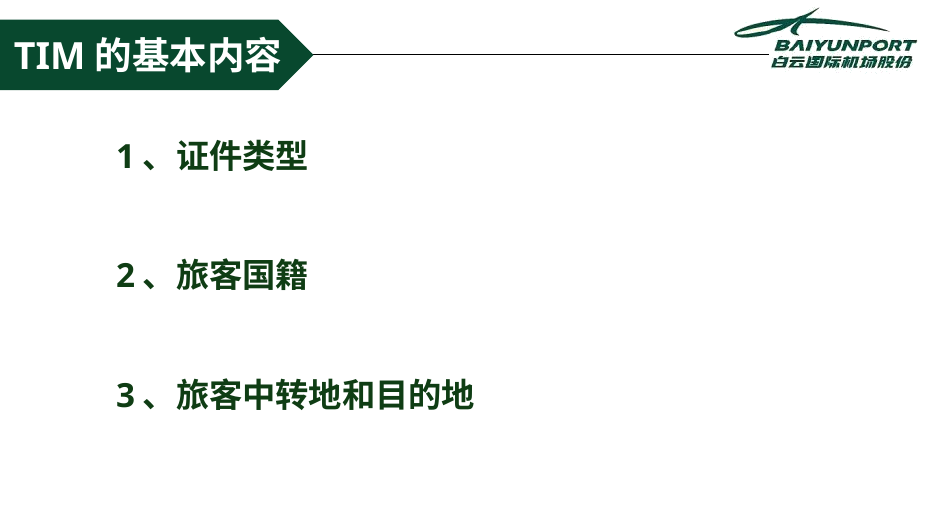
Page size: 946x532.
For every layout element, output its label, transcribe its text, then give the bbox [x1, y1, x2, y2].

text_box TIM的基本内容 [0, 18, 315, 92]
text_box 1、证件类型 2、旅客国籍 3、旅客中转地和目的地 [101, 107, 846, 532]
picture [712, 0, 946, 78]
